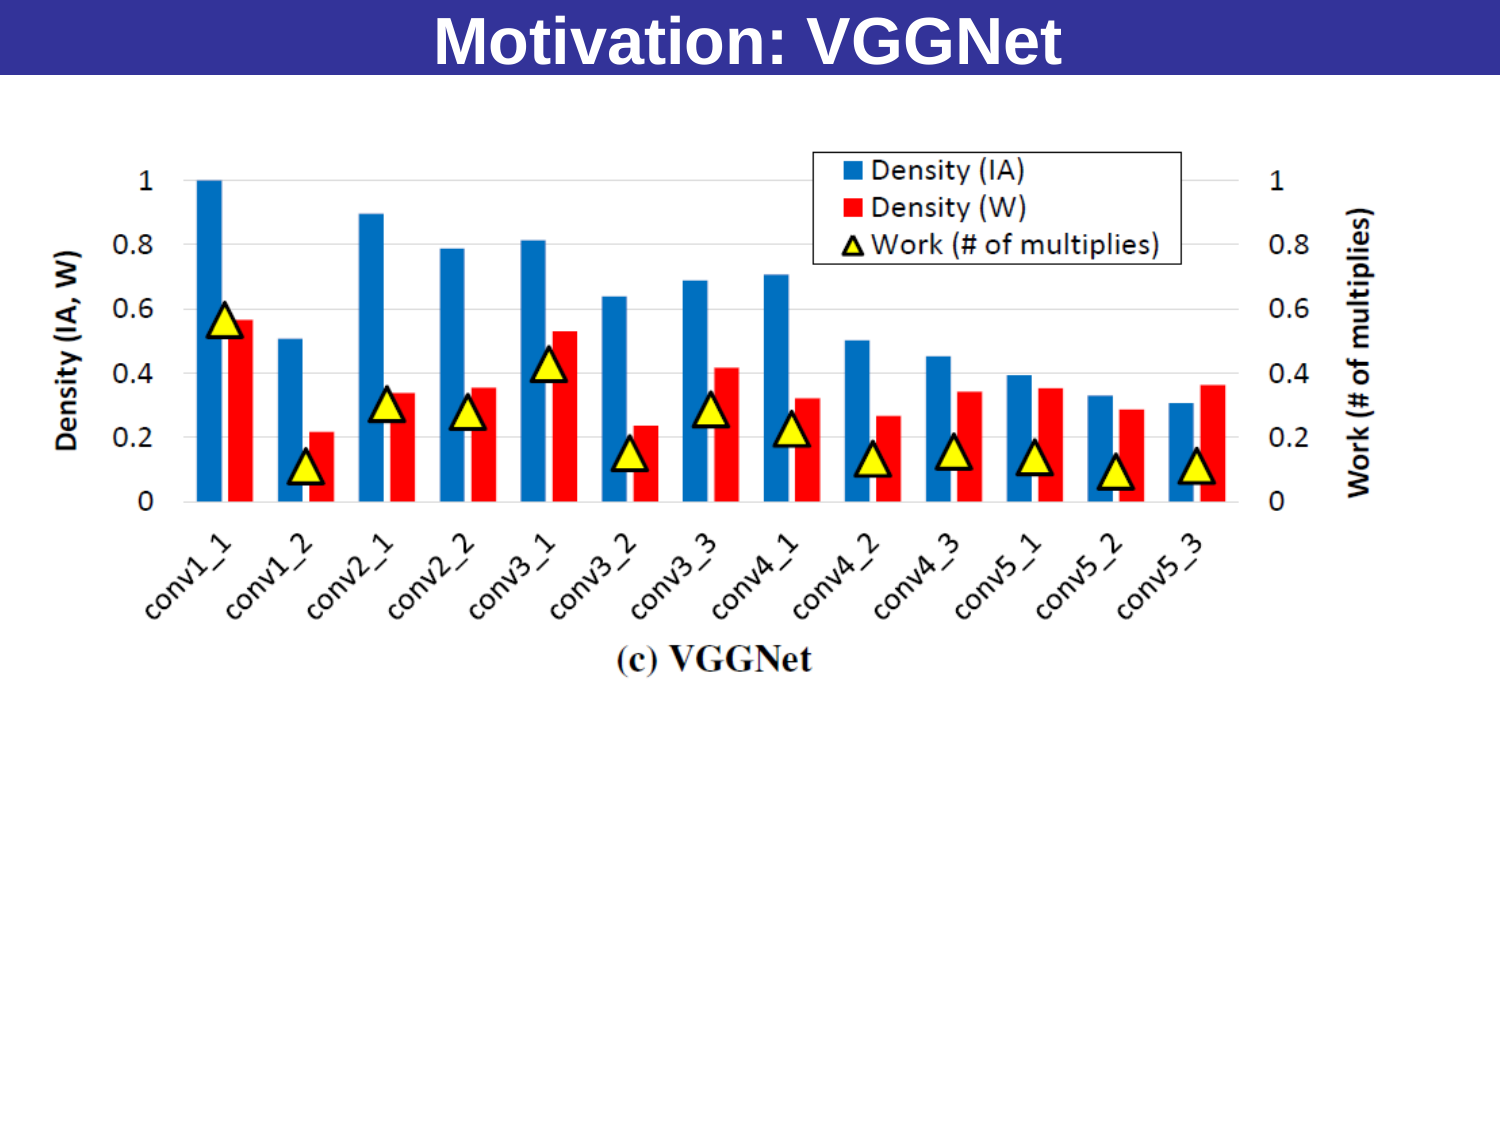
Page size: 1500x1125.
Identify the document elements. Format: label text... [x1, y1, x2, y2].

title Motivation: VGGNet [0, 0, 1500, 75]
picture [24, 112, 1430, 736]
